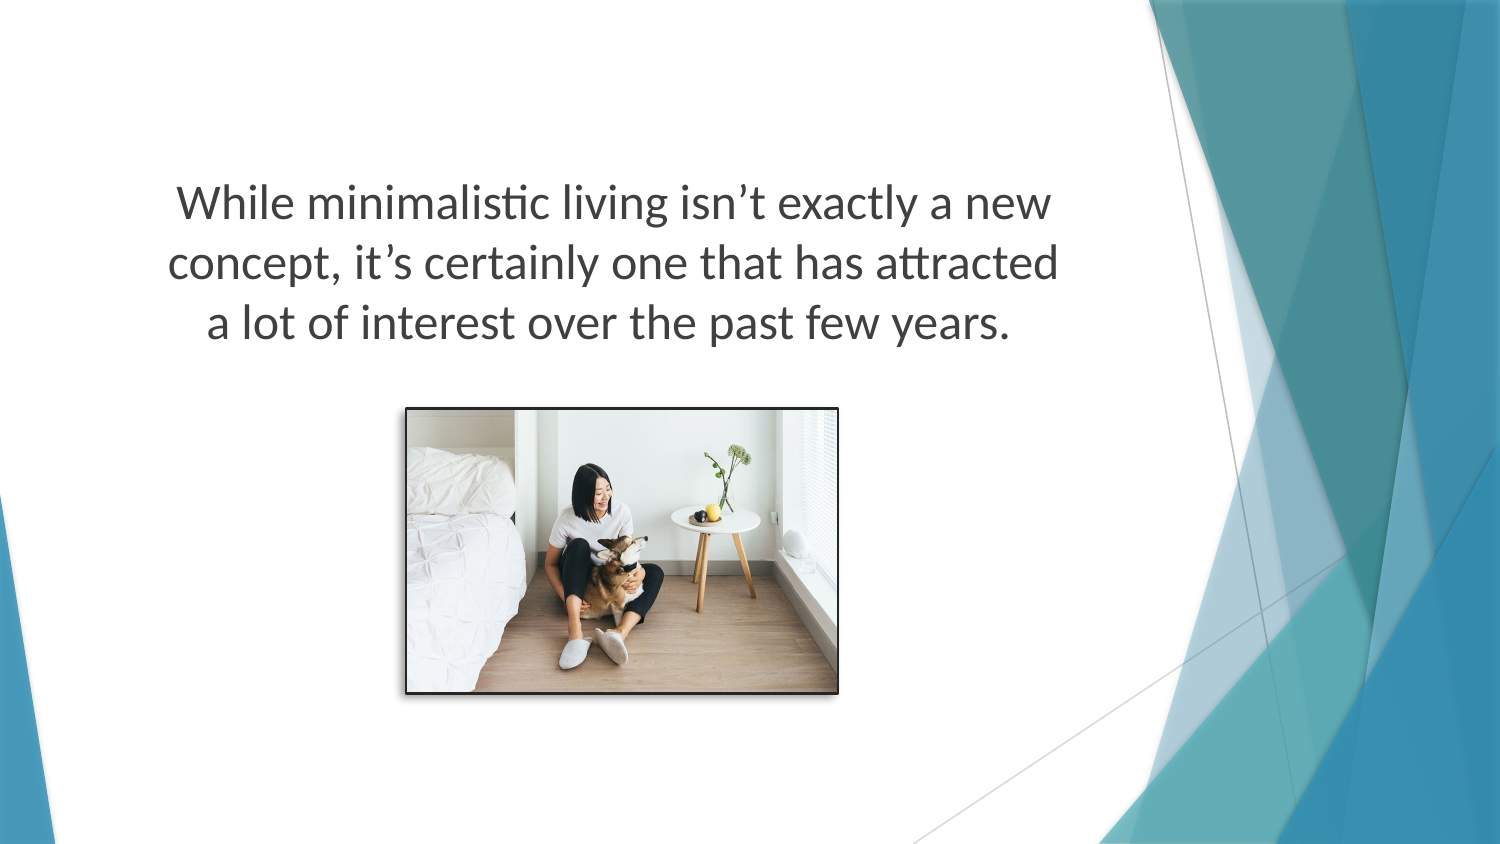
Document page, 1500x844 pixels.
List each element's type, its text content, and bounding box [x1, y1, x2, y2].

list While minimalistic living isn’t exactly a new concept, it’s certainly one that has attracted a lot of interest over the past few years. [147, 161, 1081, 399]
picture [406, 409, 838, 693]
